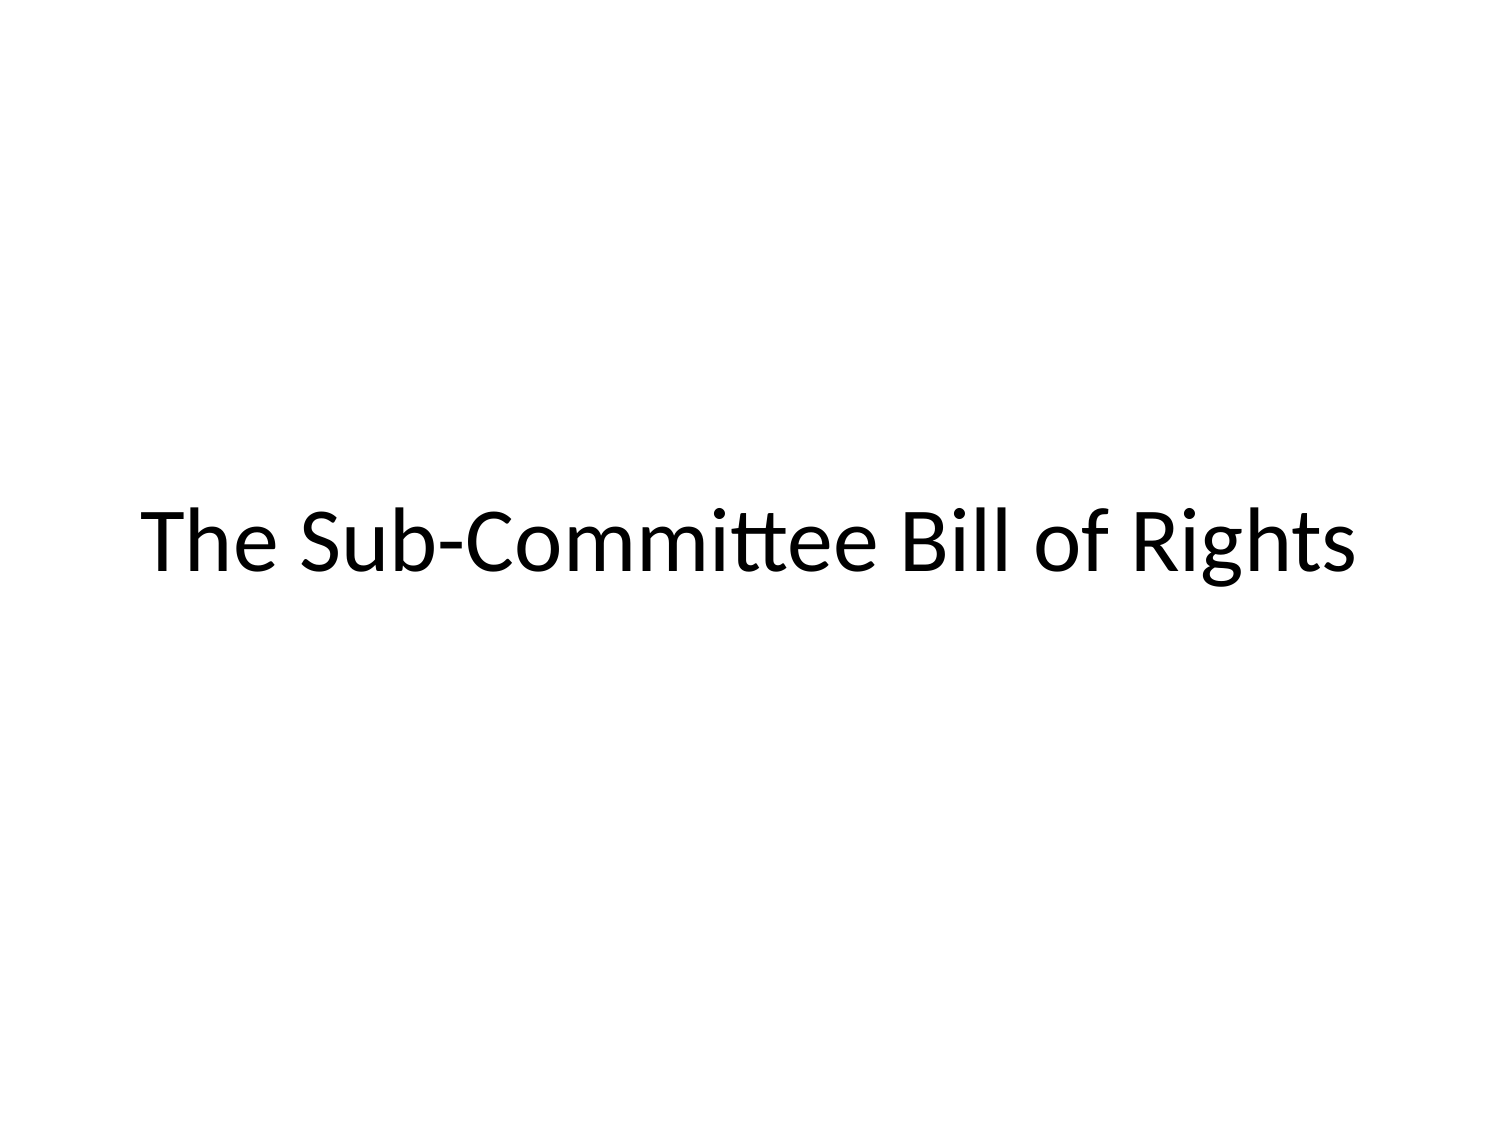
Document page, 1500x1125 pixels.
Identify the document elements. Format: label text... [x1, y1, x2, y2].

title The Sub-Committee Bill of Rights [74, 44, 1426, 1026]
